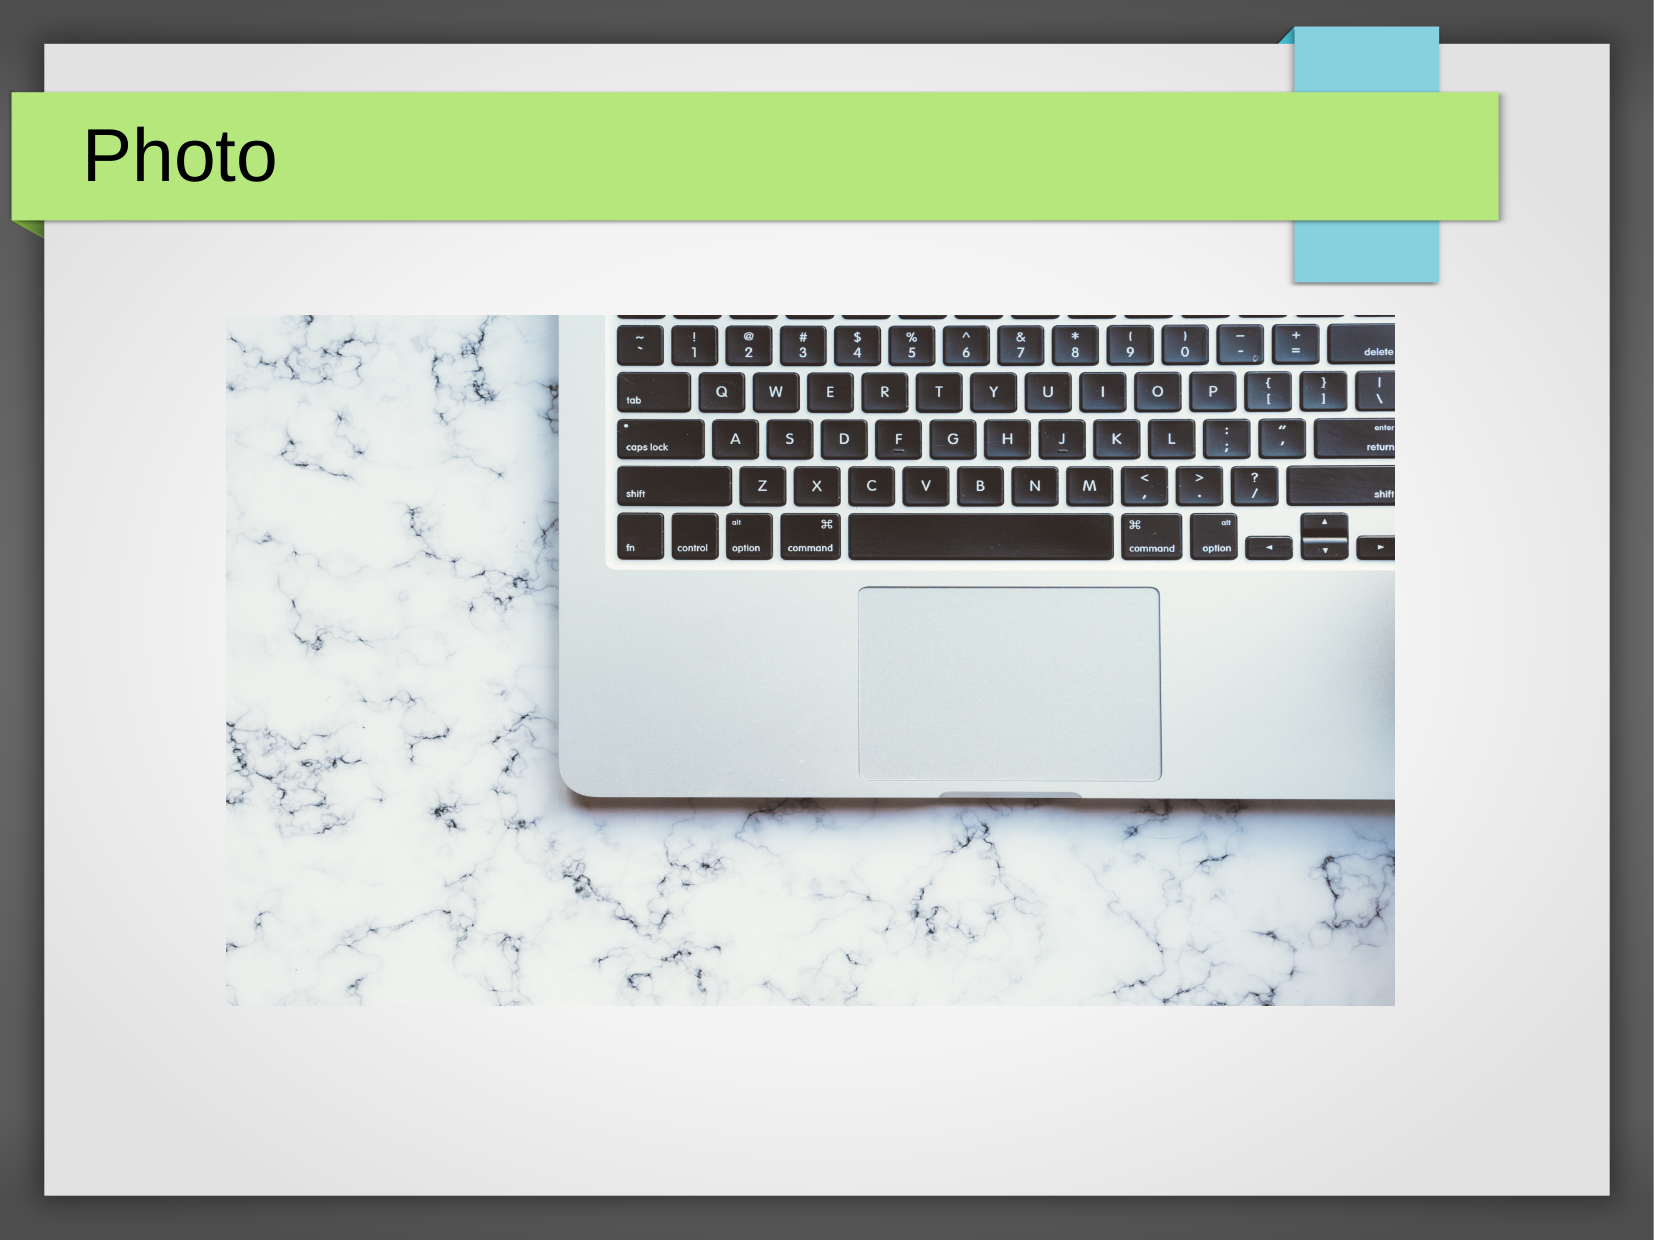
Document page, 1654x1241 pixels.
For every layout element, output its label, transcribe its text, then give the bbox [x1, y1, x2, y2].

title Photo [82, 94, 1264, 213]
picture [0, 0, 1654, 1240]
